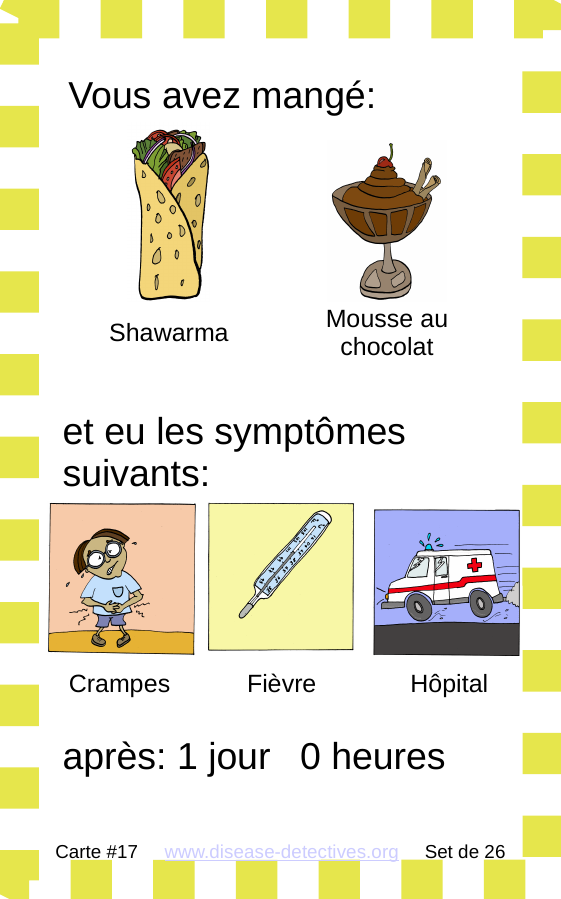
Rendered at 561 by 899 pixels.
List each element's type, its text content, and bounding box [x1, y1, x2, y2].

picture [327, 140, 448, 302]
text_box [18, 17, 544, 881]
text_box Hôpital [378, 664, 521, 733]
picture [127, 122, 210, 302]
picture [372, 508, 521, 657]
text_box Mousse au chocolat [307, 296, 467, 368]
text_box Shawarma [83, 310, 255, 354]
text_box Carte #17 www.disease-detectives.org Set de 26 [35, 833, 525, 870]
text_box Crampes [48, 663, 191, 704]
picture [206, 502, 356, 652]
picture [47, 501, 196, 656]
